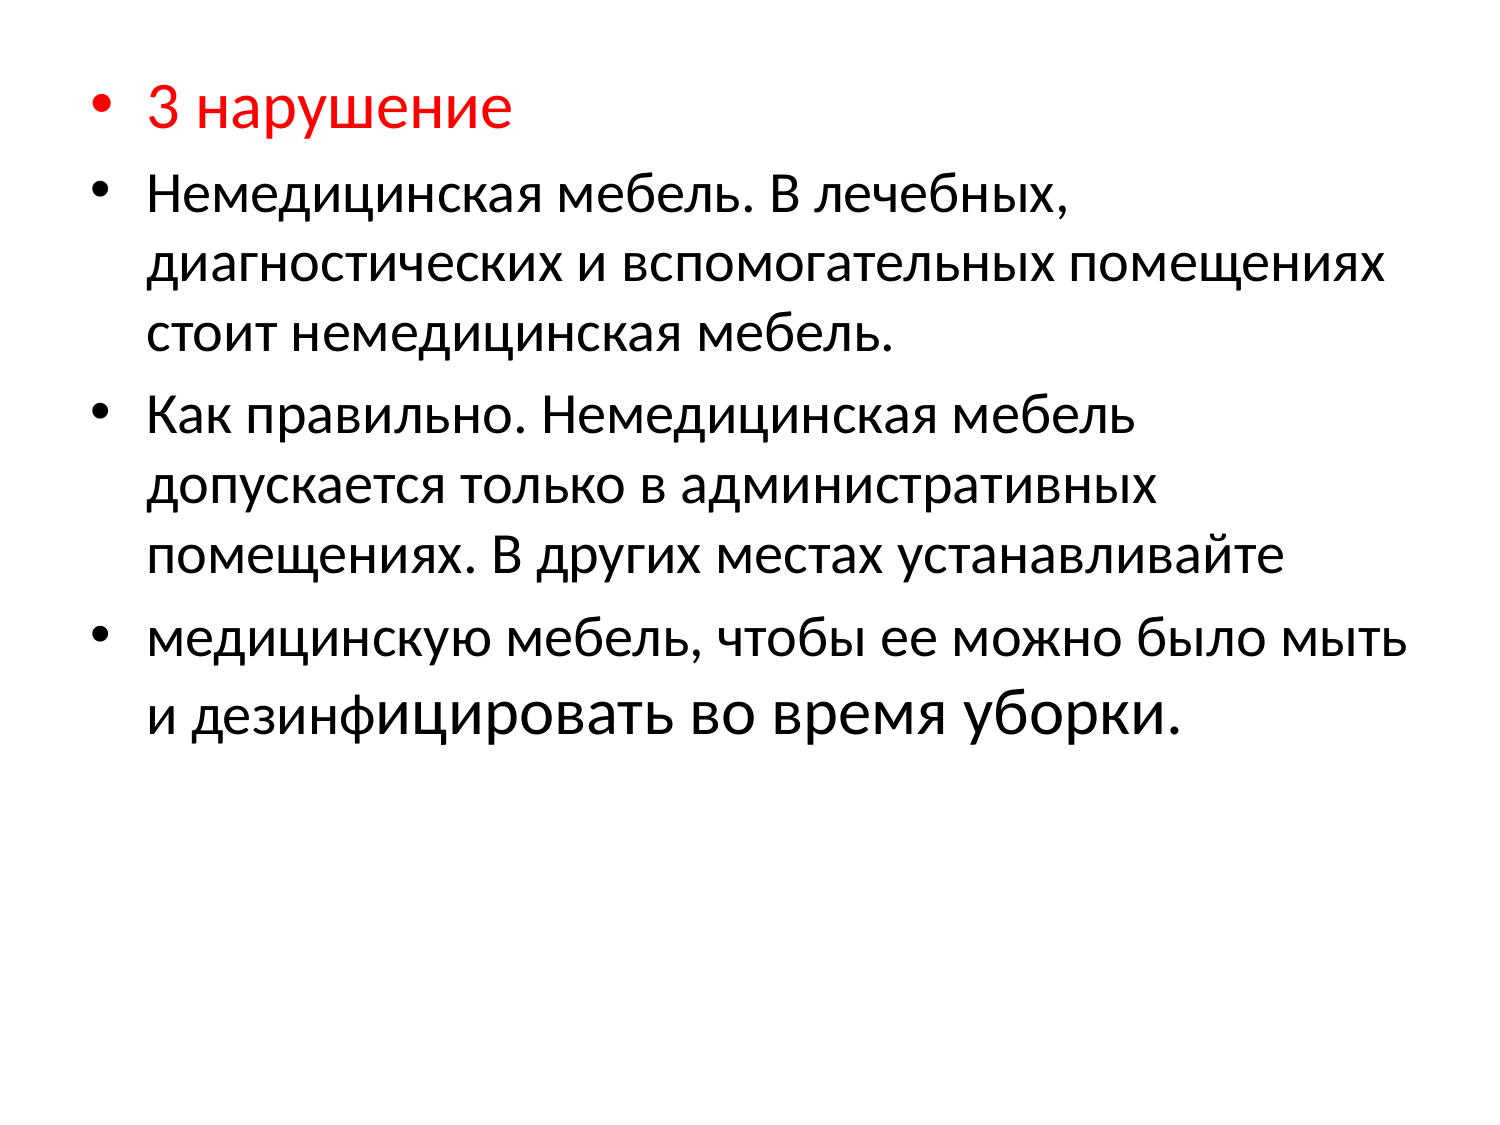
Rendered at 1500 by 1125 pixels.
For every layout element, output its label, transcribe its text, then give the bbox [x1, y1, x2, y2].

list 3 нарушение Немедицинская мебель. В лечебных, диагностических и вспомогательных помещениях стоит немедицинская мебель. Как правильно. Немедицинская мебель допускается только в административных помещениях. В других местах устанавливайте медицинскую мебель, чтобы ее можно было мыть и дезинфицировать во время уборки. [75, 54, 1425, 1005]
